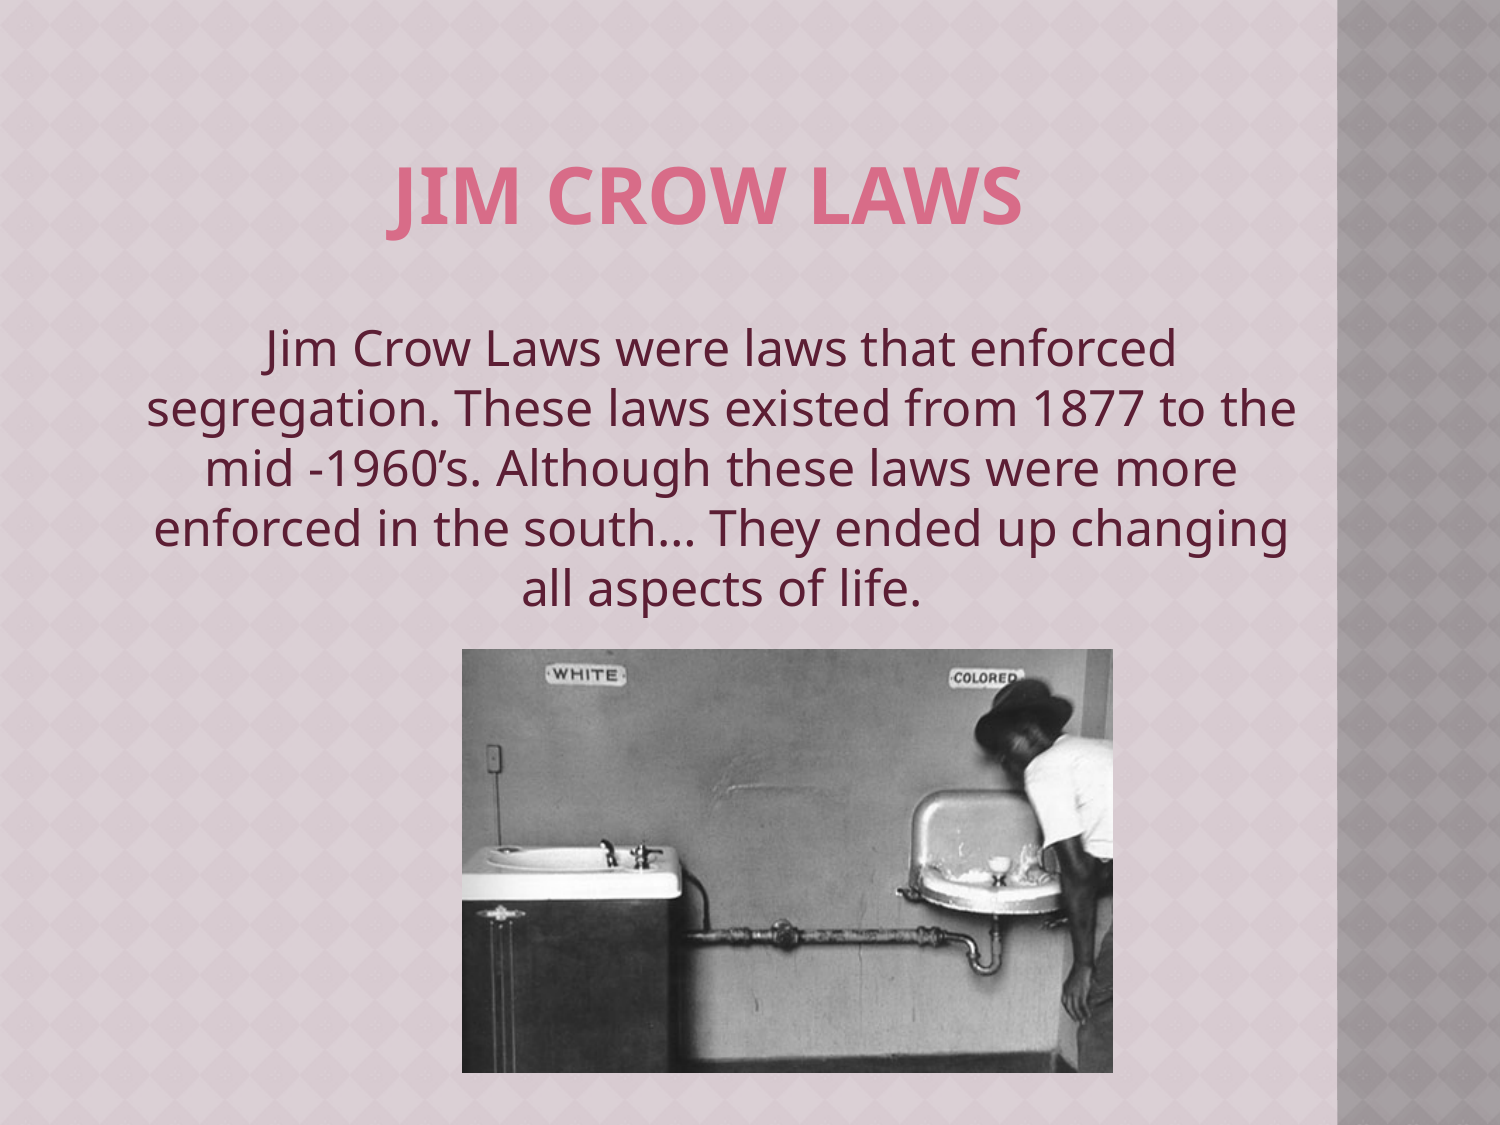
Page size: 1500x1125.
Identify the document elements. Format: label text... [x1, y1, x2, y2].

title Jim Crow Laws [75, 52, 1263, 241]
list Jim Crow Laws were laws that enforced segregation. These laws existed from 1877 to the mid -1960’s. Although these laws were more enforced in the south… They ended up changing all aspects of life. [74, 308, 1326, 1060]
picture [462, 649, 1113, 1073]
